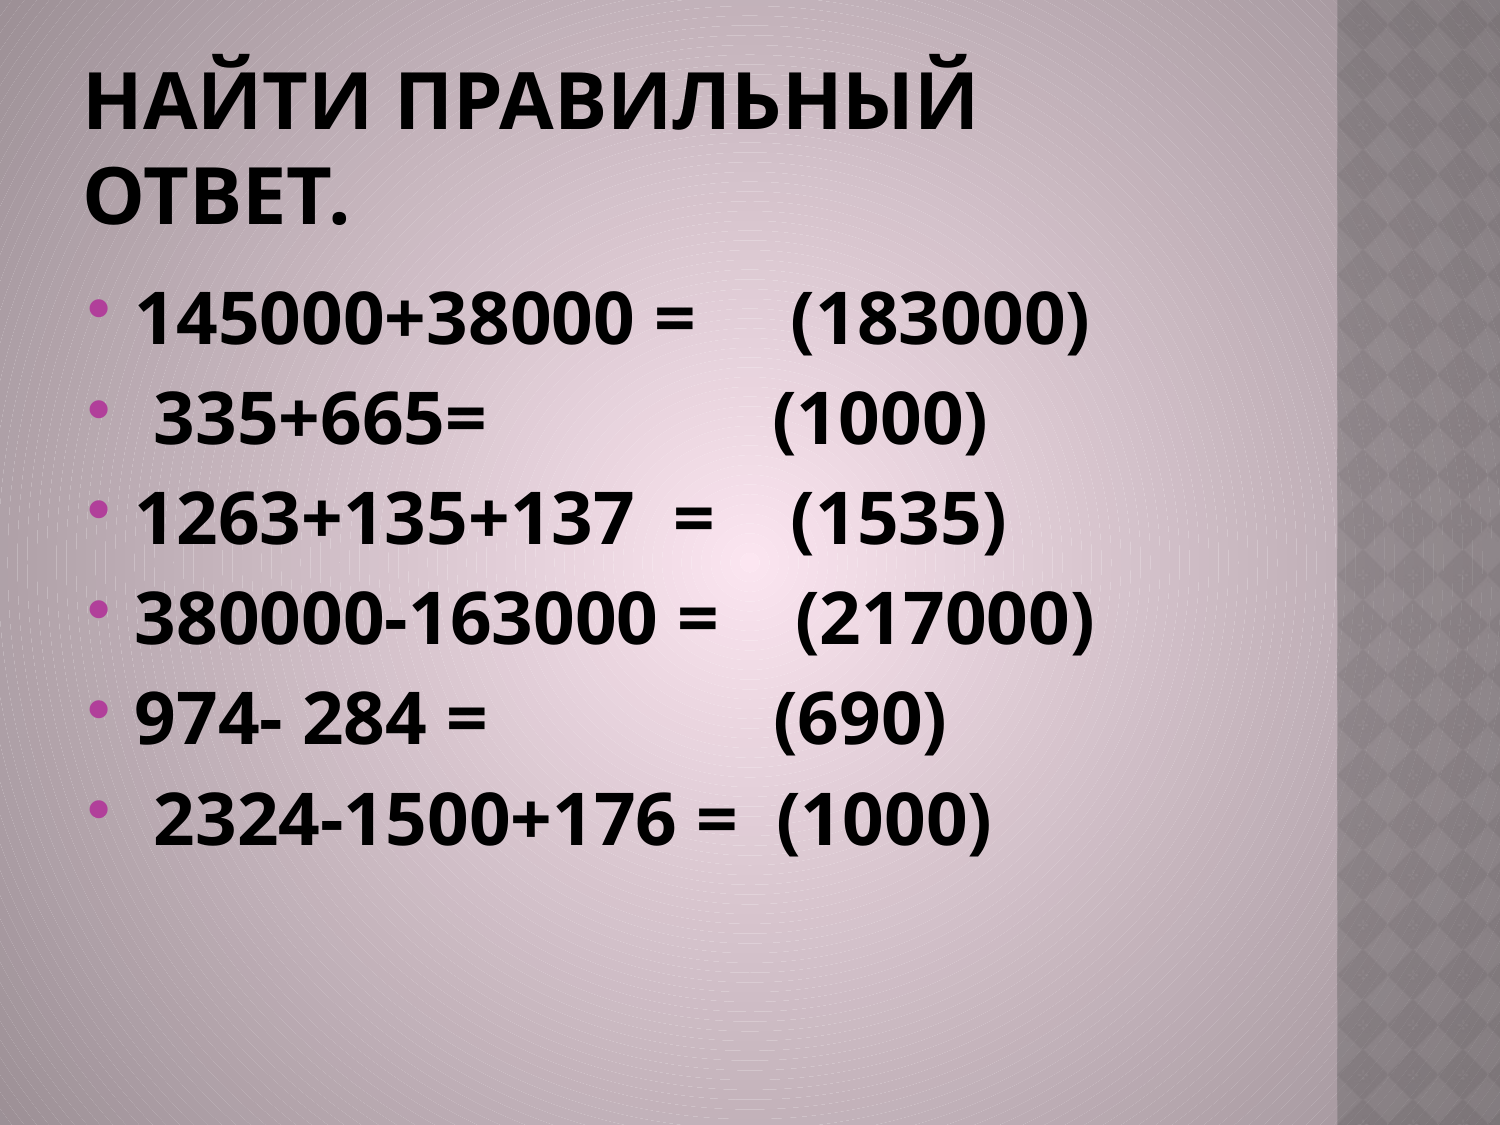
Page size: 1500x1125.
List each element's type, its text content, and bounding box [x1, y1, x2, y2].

list 145000+38000 = (183000) 335+665= (1000) 1263+135+137 = (1535) 380000-163000 = (217000) 974- 284 = (690) 2324-1500+176 = (1000) [75, 264, 1263, 1059]
title Найти правильный ответ. [75, 52, 1263, 240]
